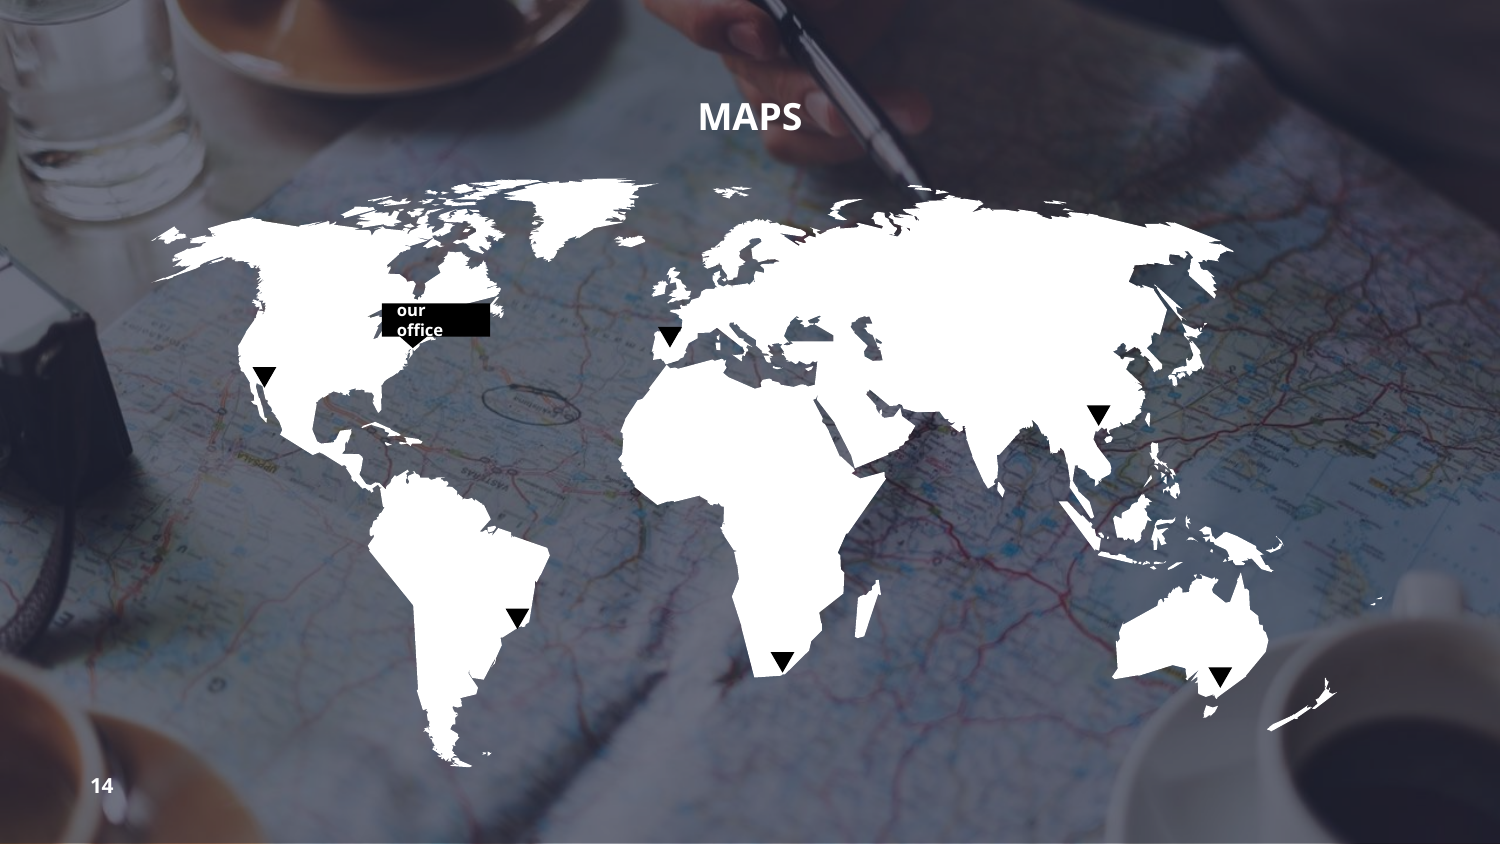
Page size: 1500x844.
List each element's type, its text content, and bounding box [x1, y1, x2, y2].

text_box our office [381, 303, 491, 349]
text_box [1208, 667, 1233, 688]
text_box [1265, 535, 1284, 553]
text_box [437, 178, 659, 262]
text_box [424, 189, 438, 195]
text_box [150, 226, 188, 245]
text_box [907, 184, 934, 192]
text_box [712, 186, 753, 199]
text_box [151, 206, 550, 768]
text_box [658, 326, 682, 348]
text_box [935, 189, 949, 195]
text_box [1199, 526, 1274, 573]
text_box [770, 652, 795, 673]
text_box [1111, 572, 1269, 700]
text_box [252, 367, 277, 388]
text_box [1202, 705, 1219, 718]
text_box [1086, 405, 1111, 426]
title MAPS [554, 49, 946, 153]
slide_number ‹#› [75, 766, 165, 807]
text_box [417, 199, 435, 205]
text_box [505, 608, 530, 630]
text_box [618, 195, 1234, 678]
text_box [1267, 677, 1338, 732]
text_box [367, 195, 412, 207]
